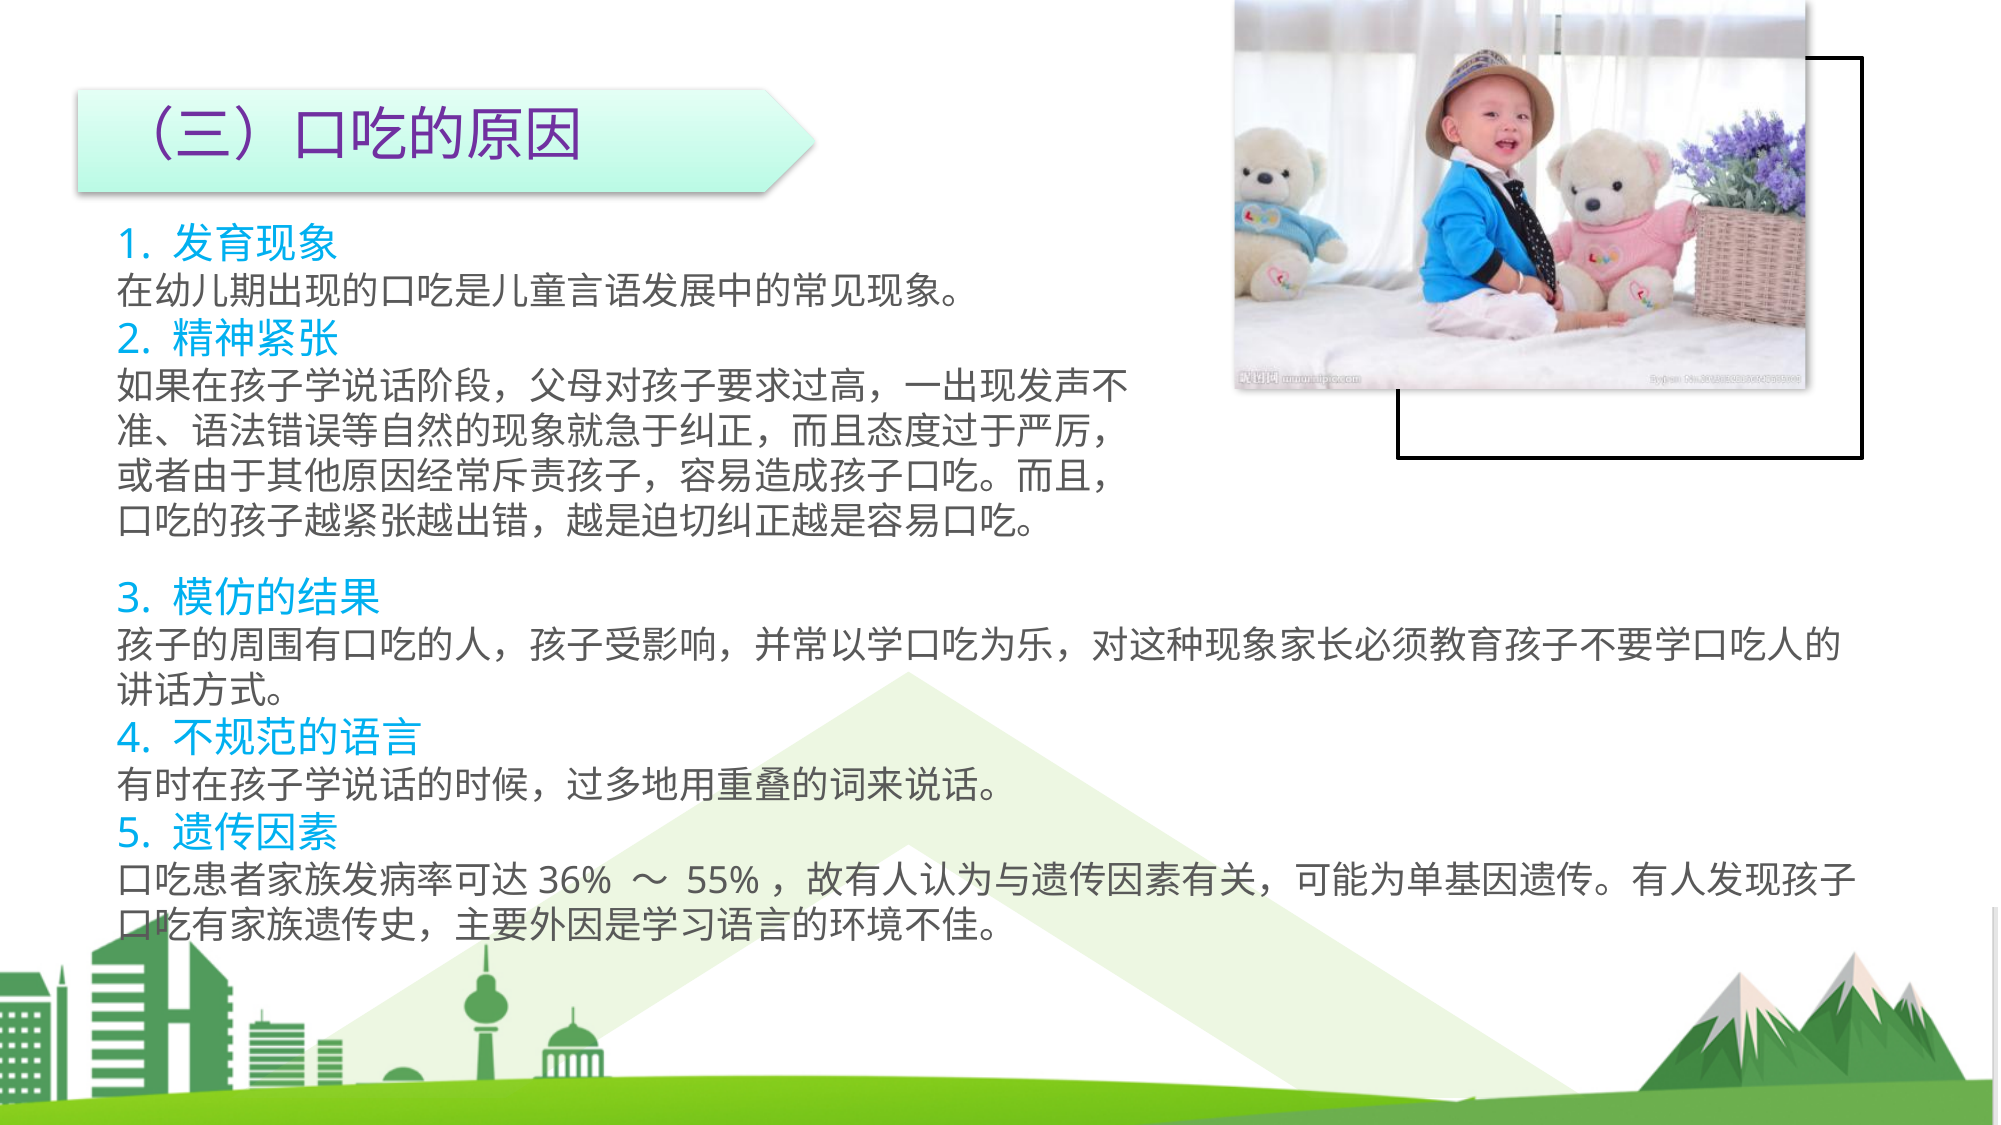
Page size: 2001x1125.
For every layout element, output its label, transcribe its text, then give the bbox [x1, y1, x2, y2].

text_box 3. 模仿的结果 孩子的周围有口吃的人，孩子受影响，并常以学口吃为乐，对这种现象家长必须教育孩子不要学口吃人的讲话方式。 4. 不规范的语言 有时在孩子学说话的时候，过多地用重叠的词来说话。 5. 遗传因素 口吃患者家族发病率可达36% ～ 55%，故有人认为与遗传因素有关，可能为单基因遗传。有人发现孩子口吃有家族遗传史，主要外因是学习语言的环境不佳。 [101, 563, 1882, 904]
text_box （三）口吃的原因 1. 发育现象 在幼儿期出现的口吃是儿童言语发展中的常见现象。 2. 精神紧张 如果在孩子学说话阶段，父母对孩子要求过高，一出现发声不准、语法错误等自然的现象就急于纠正，而且态度过于严厉，或者由于其他原因经常斥责孩子，容易造成孩子口吃。而且，口吃的孩子越紧张越出错，越是迫切纠正越是容易口吃。 [101, 89, 1180, 549]
text_box [1396, 56, 1864, 460]
picture [0, 906, 1999, 1125]
text_box [76, 89, 101, 194]
text_box [1233, 0, 1807, 390]
